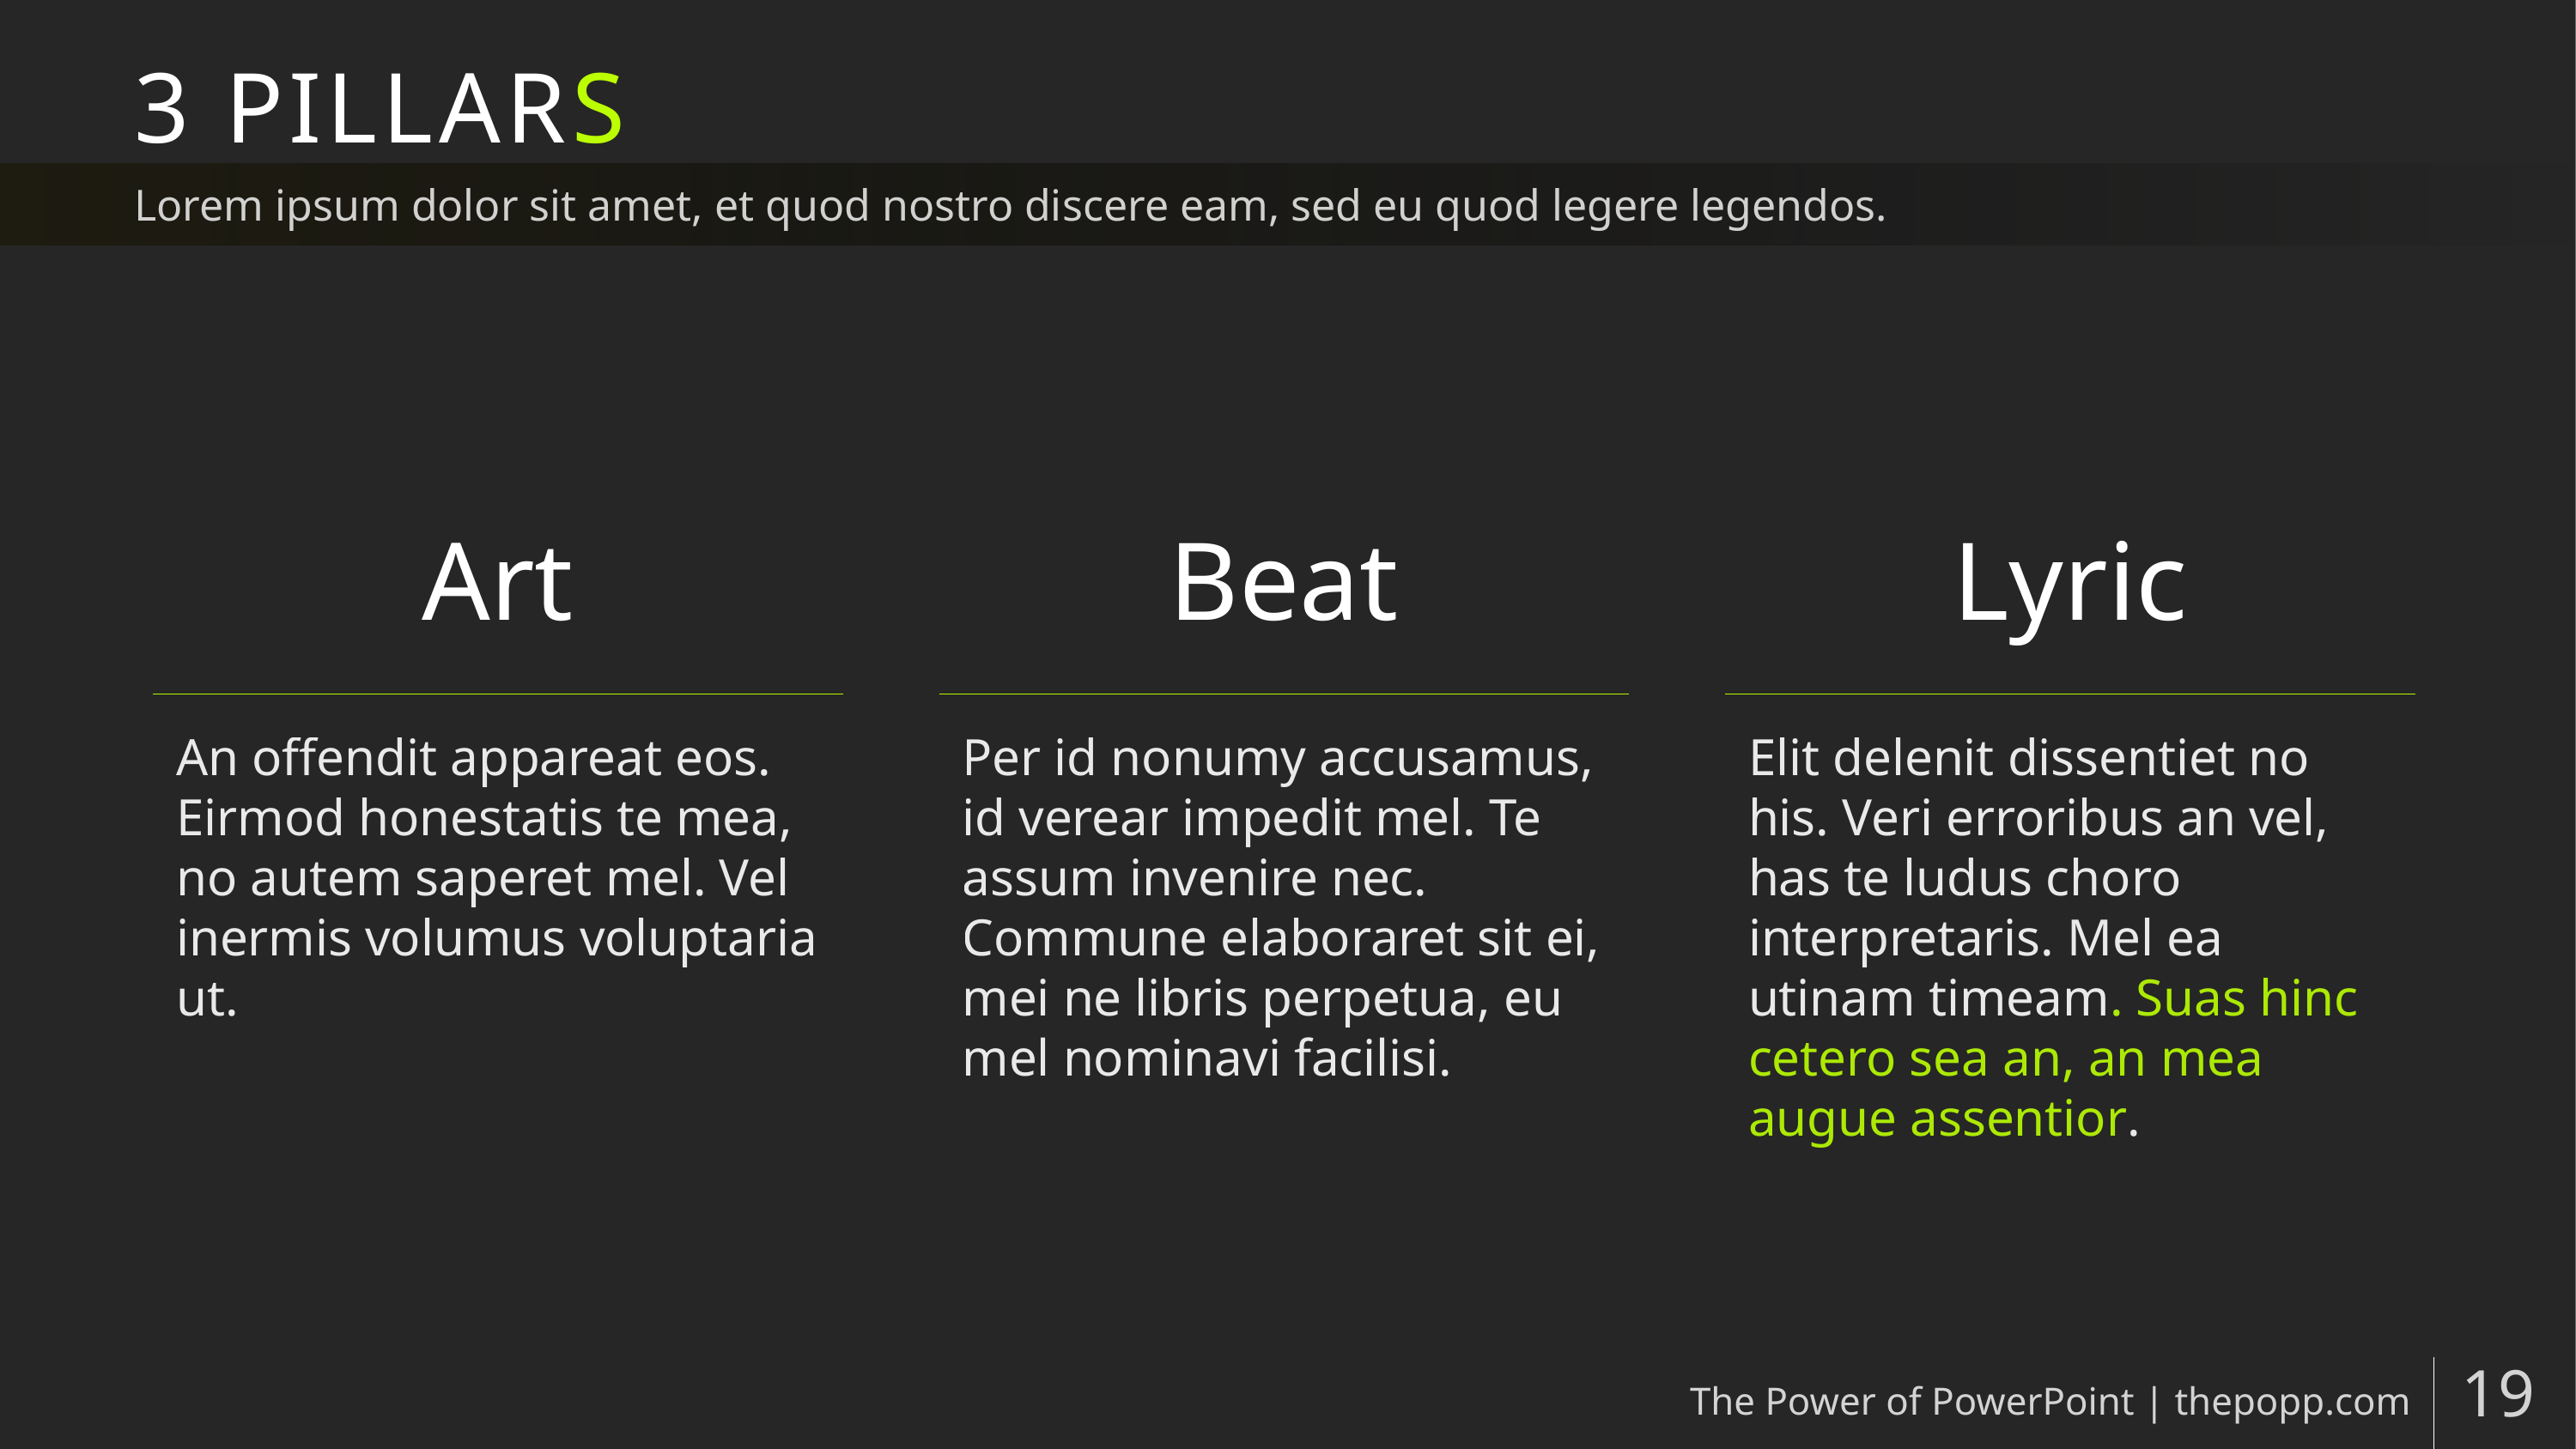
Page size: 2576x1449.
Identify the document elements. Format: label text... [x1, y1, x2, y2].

list An offendit appareat eos. Eirmod honestatis te mea, no autem saperet mel. Vel inermis volumus voluptaria ut. [153, 713, 843, 1191]
title 3 PILLARS [111, 0, 2430, 174]
list Elit delenit dissentiet no his. Veri erroribus an vel, has te ludus choro interpretaris. Mel ea utinam timeam. Suas hinc cetero sea an, an mea augue assentior. [1725, 713, 2415, 1191]
list Lorem ipsum dolor sit amet, et quod nostro discere eam, sed eu quod legere legendos. [111, 167, 2404, 248]
list Art [113, 359, 883, 654]
slide_number 19 [2438, 1357, 2576, 1434]
list Lyric [1686, 359, 2455, 654]
list Per id nonumy accusamus, id verear impedit mel. Te assum invenire nec. Commune elaboraret sit ei, mei ne libris perpetua, eu mel nominavi facilisi. [939, 713, 1630, 1191]
list Beat [900, 359, 1668, 654]
footer The Power of PowerPoint | thepopp.com [922, 1356, 2434, 1434]
